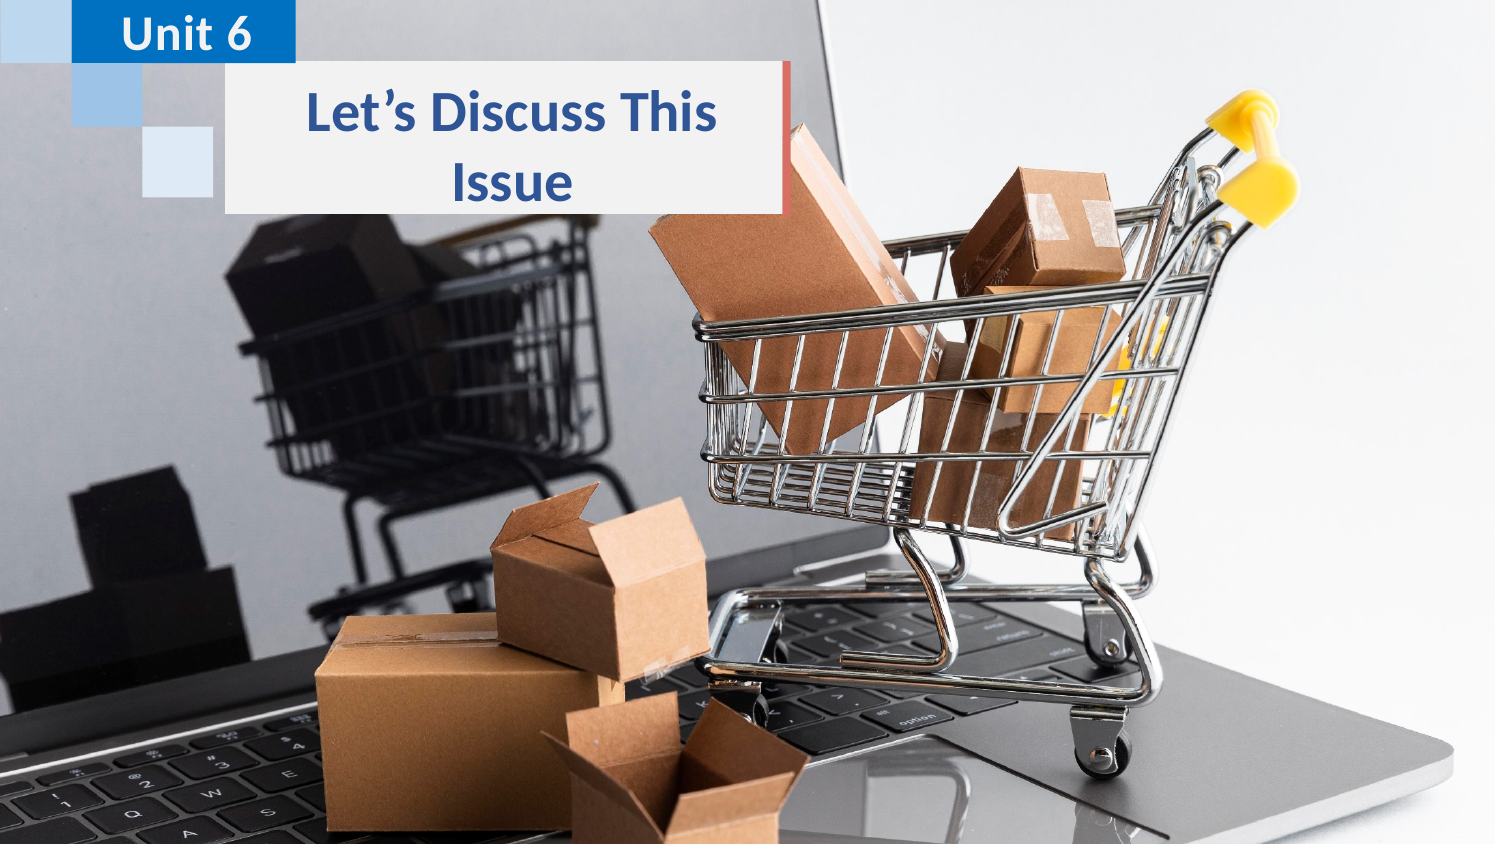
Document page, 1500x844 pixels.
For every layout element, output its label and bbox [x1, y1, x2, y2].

text_box [0, 0, 296, 198]
text_box [225, 61, 791, 222]
picture [0, 0, 1495, 844]
